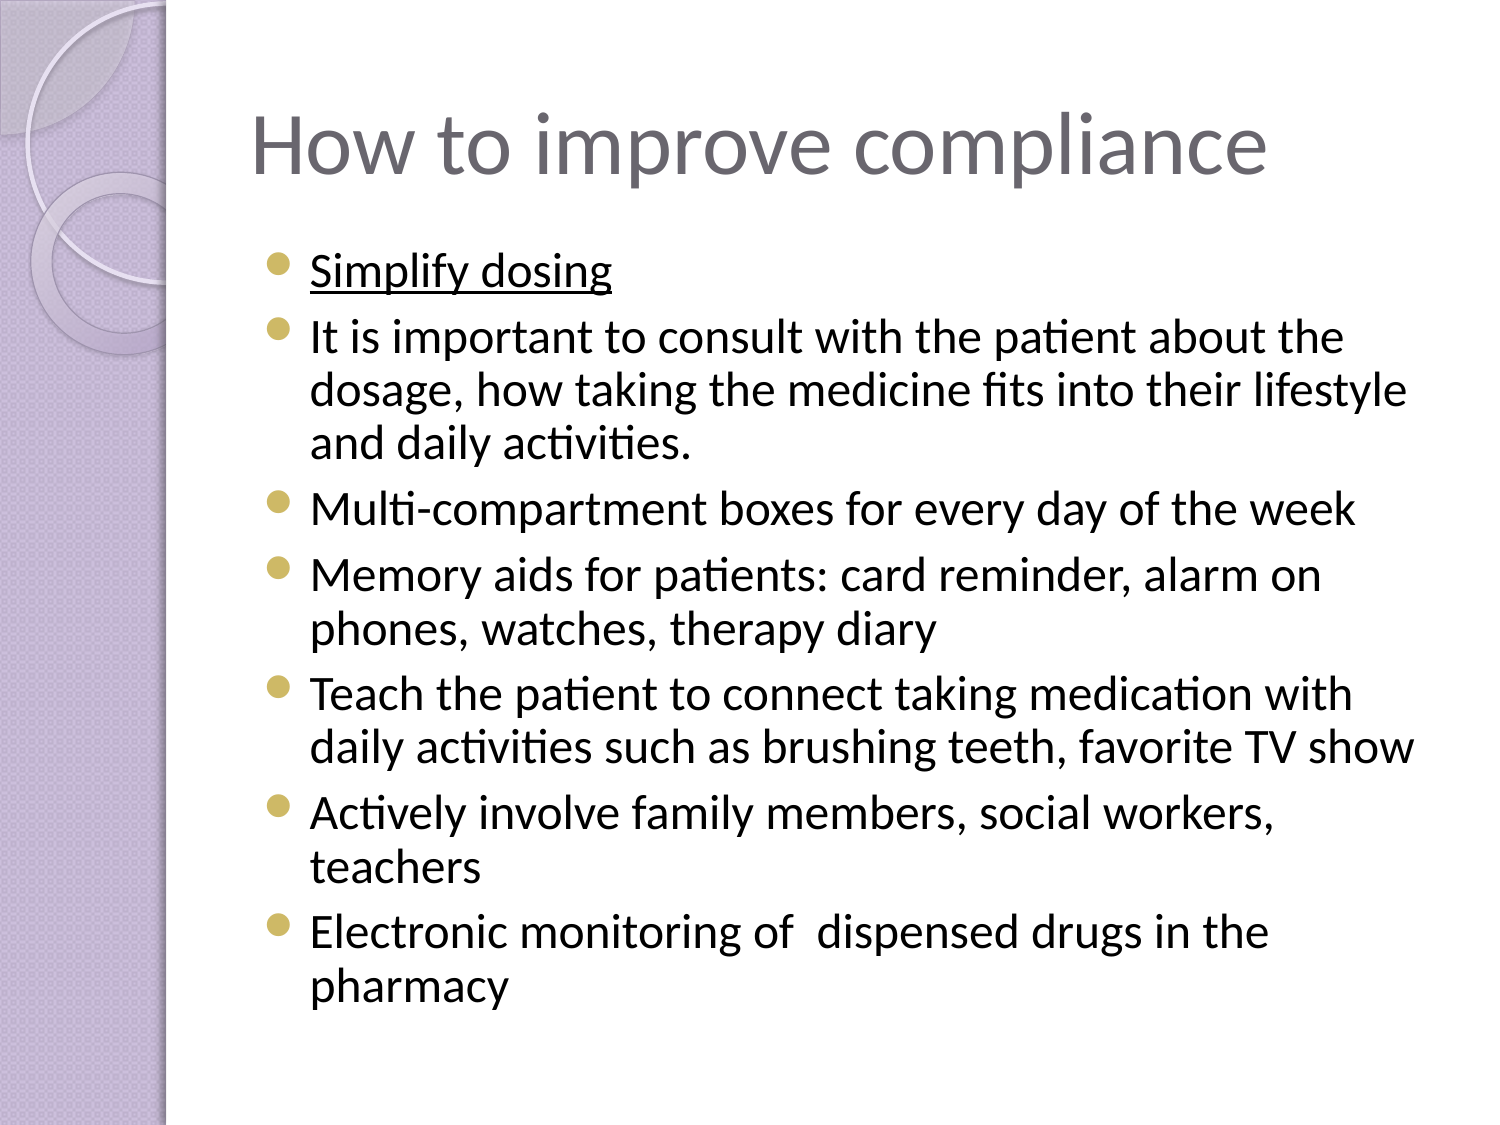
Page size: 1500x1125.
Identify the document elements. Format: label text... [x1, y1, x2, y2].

list Simplify dosing It is important to consult with the patient about the dosage, how taking the medicine fits into their lifestyle and daily activities. Multi-compartment boxes for every day of the week Memory aids for patients: card reminder, alarm on phones, watches, therapy diary Teach the patient to connect taking medication with daily activities such as brushing teeth, favorite TV show Actively involve family members, social workers, teachers Electronic monitoring of dispensed drugs in the pharmacy [235, 237, 1466, 1025]
title How to improve compliance [235, 45, 1466, 233]
